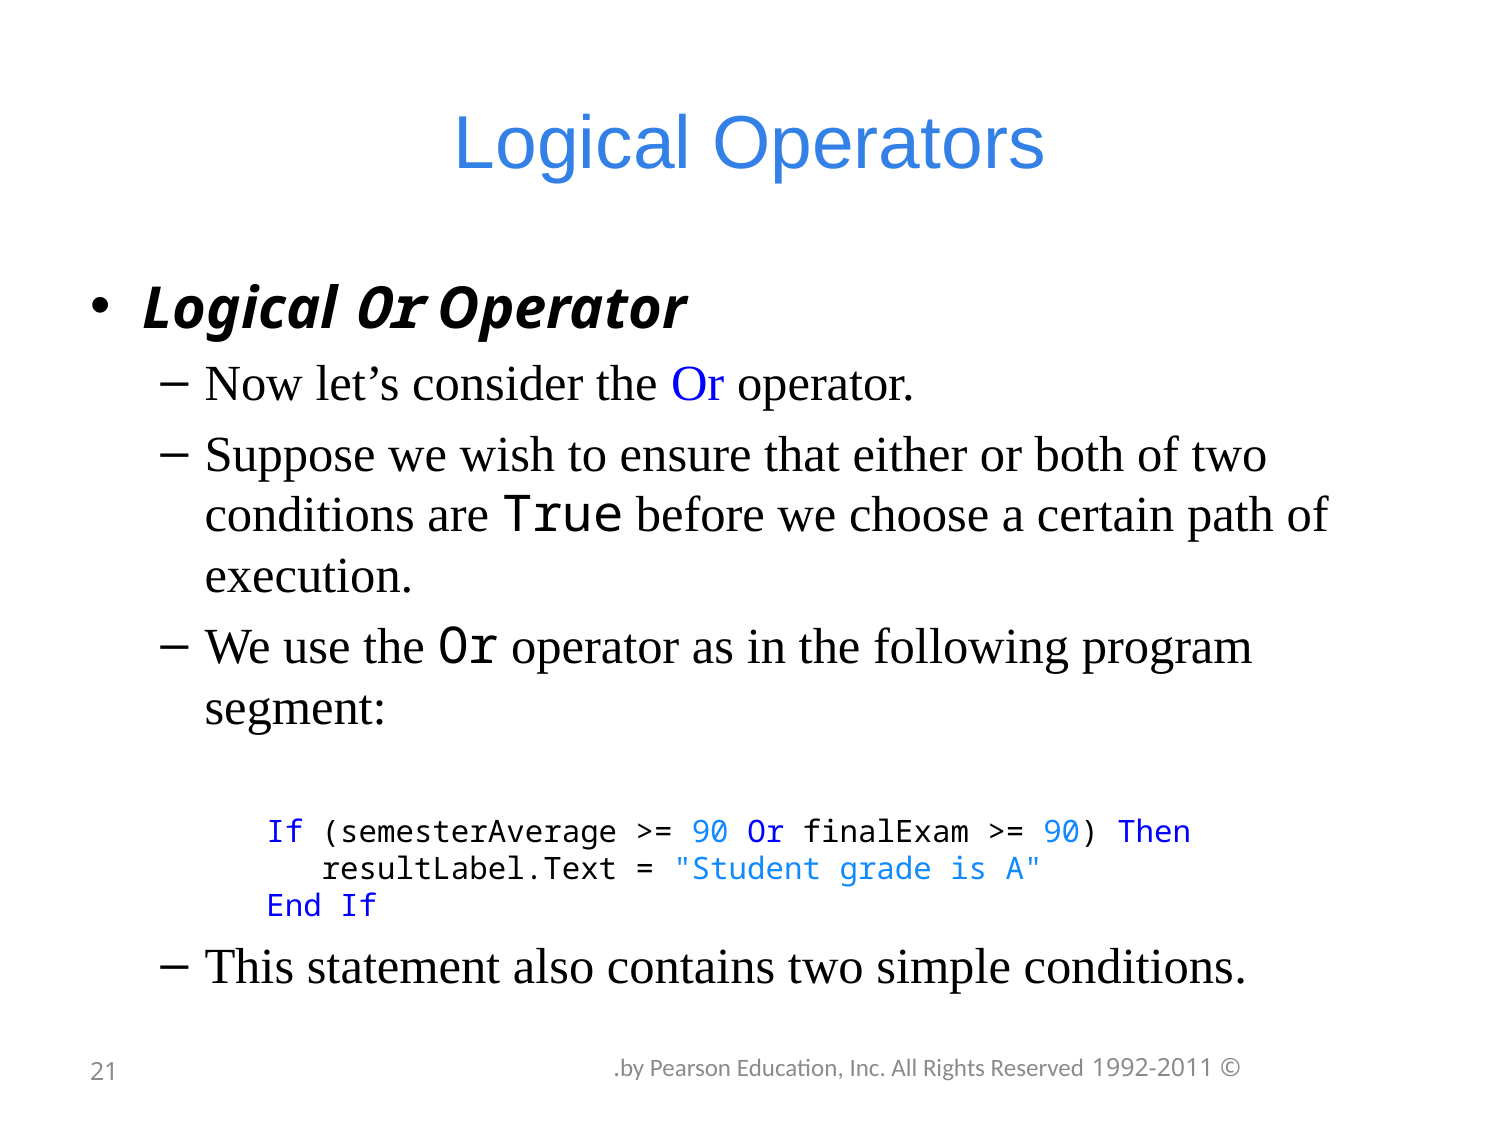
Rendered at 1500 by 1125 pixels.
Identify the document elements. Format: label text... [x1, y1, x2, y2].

slide_number 21 [75, 1042, 425, 1103]
title Logical Operators [75, 45, 1425, 233]
footer © 1992-2011 by Pearson Education, Inc. All Rights Reserved. [431, 1046, 1424, 1087]
list Logical Or Operator Now let’s consider the Or operator. Suppose we wish to ensure that either or both of two conditions are True before we choose a certain path of execution. We use the Or operator as in the following program segment: If (semesterAverage >= 90 Or finalExam >= 90) Then resultLabel.Text = "Student grade is A" End If This statement also contains two simple conditions. [75, 262, 1425, 1005]
